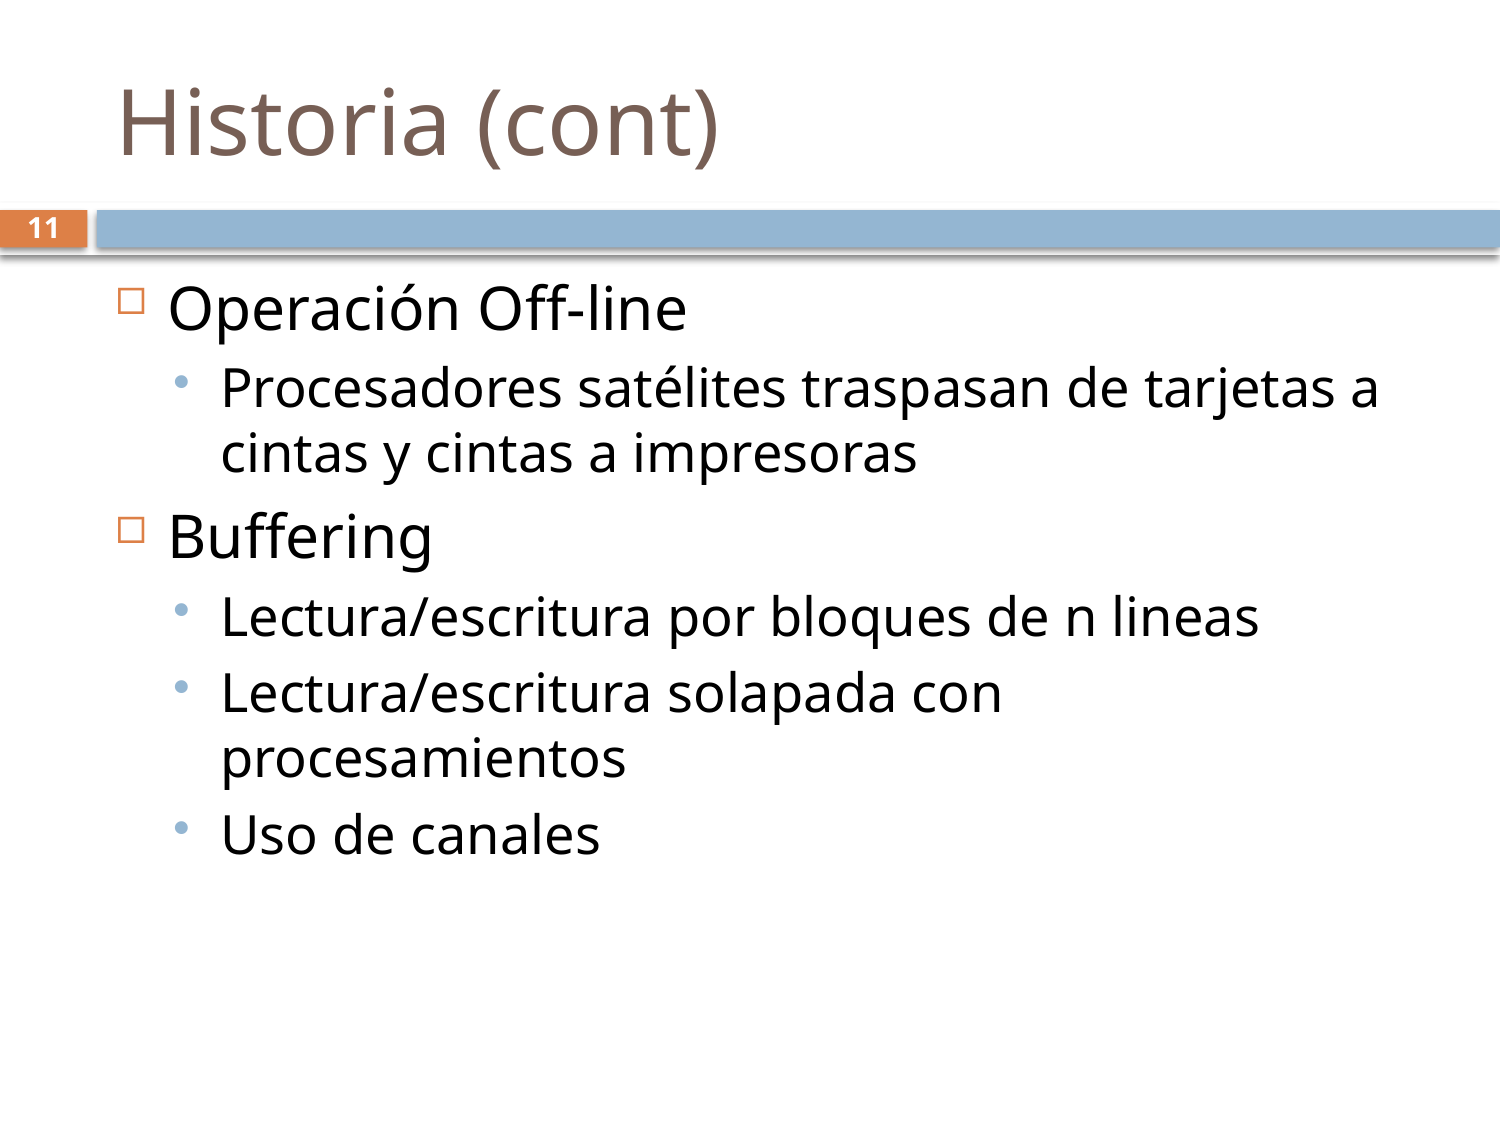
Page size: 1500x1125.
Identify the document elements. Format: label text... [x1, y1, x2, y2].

title Historia (cont) [100, 37, 1438, 200]
list Operación Off-line Procesadores satélites traspasan de tarjetas a cintas y cintas a impresoras Buffering Lectura/escritura por bloques de n lineas Lectura/escritura solapada con procesamientos Uso de canales [100, 262, 1438, 1000]
slide_number 11 [0, 208, 88, 249]
